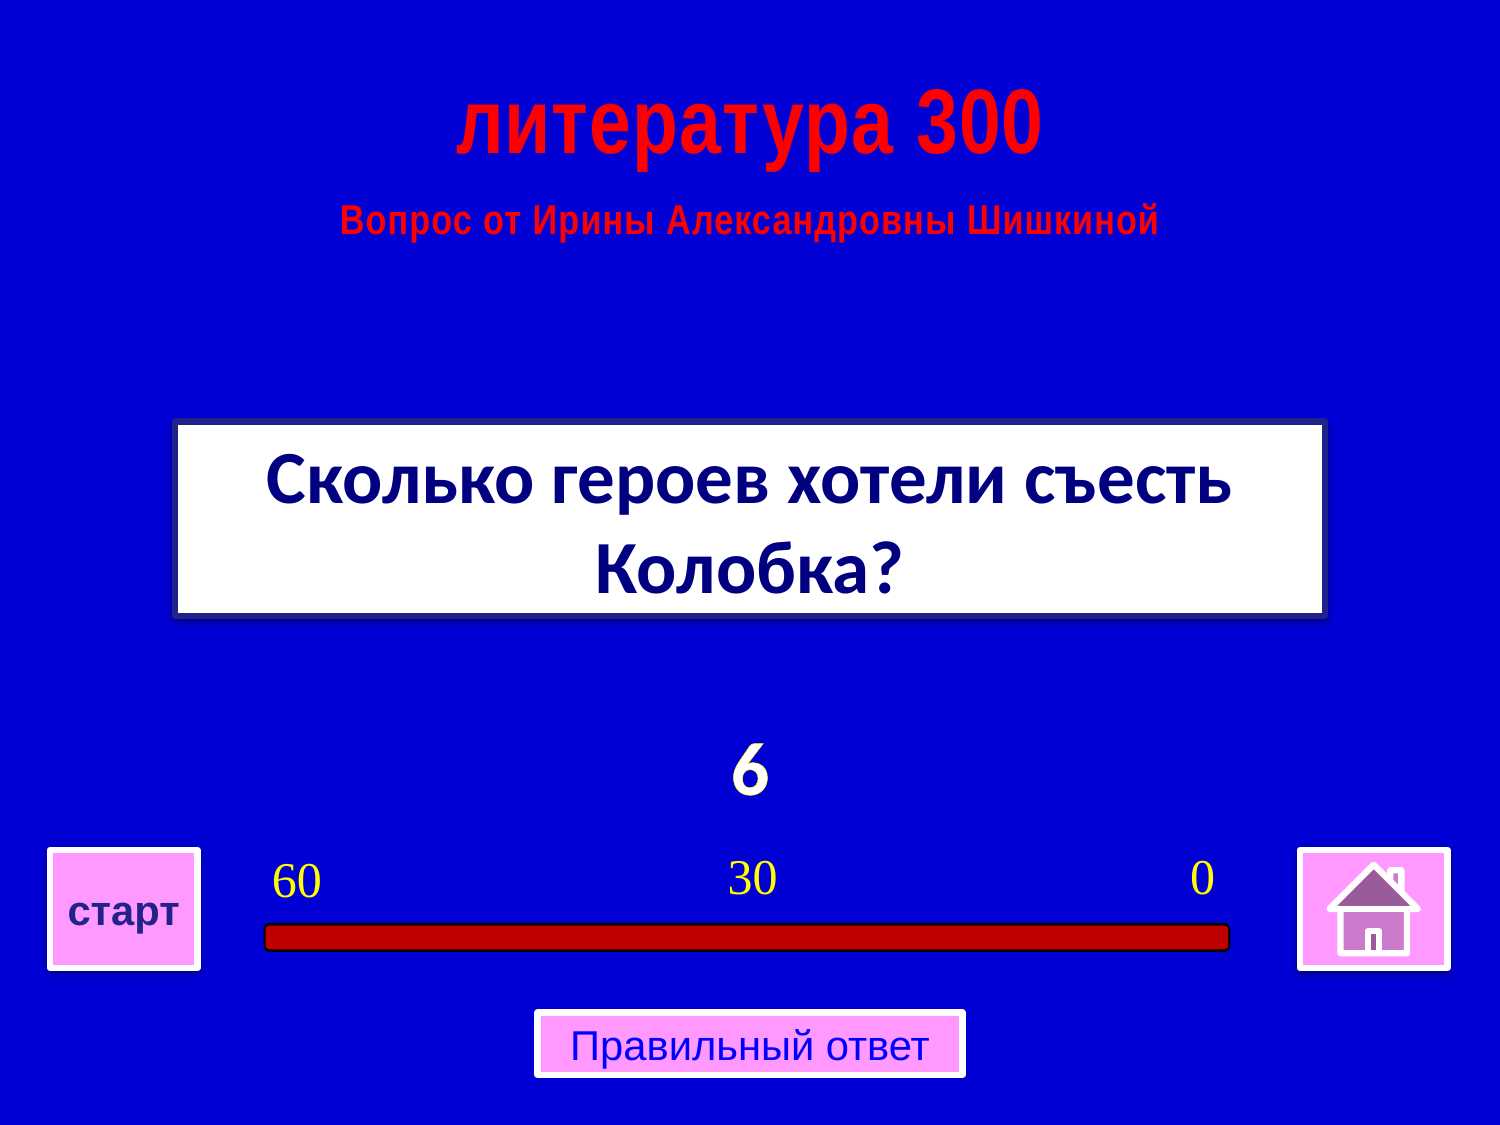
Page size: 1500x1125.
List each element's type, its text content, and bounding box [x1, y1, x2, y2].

text_box 0 [1175, 837, 1231, 913]
text_box литература 300 Вопрос от Ирины Александровны Шишкиной [324, 99, 1175, 205]
text_box 6 [0, 712, 1500, 818]
text_box 30 [712, 837, 793, 913]
text_box 60 [257, 840, 337, 915]
text_box Правильный ответ [535, 1010, 965, 1077]
text_box [263, 923, 1231, 952]
text_box [1297, 847, 1451, 971]
text_box старт [47, 847, 201, 971]
text_box Сколько героев хотели съесть Колобка? [172, 418, 1328, 619]
